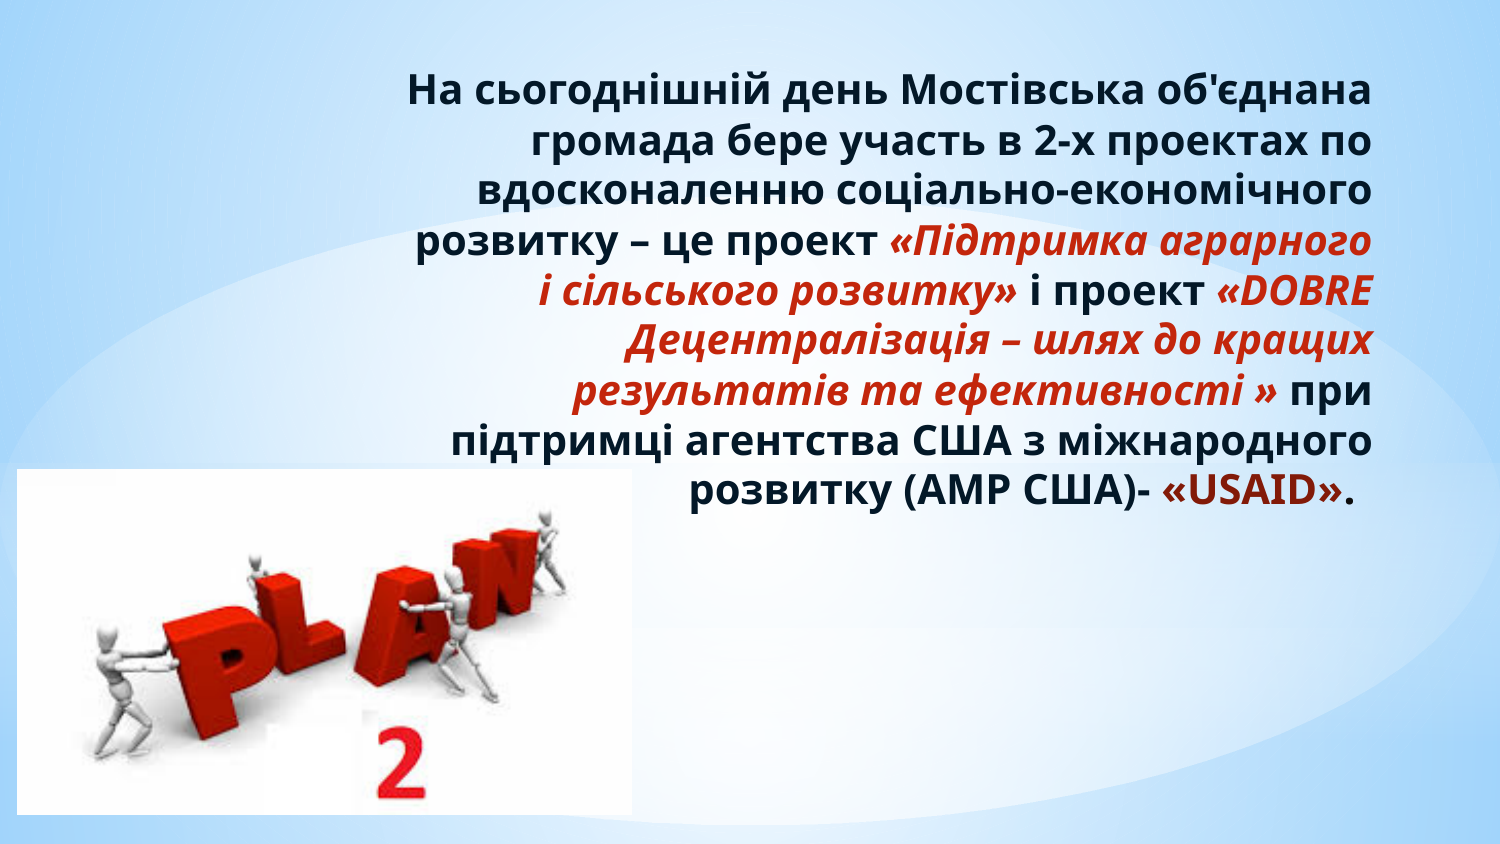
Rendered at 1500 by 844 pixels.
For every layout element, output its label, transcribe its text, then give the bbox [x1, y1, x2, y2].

title На сьогоднішній день Мостівська об'єднана громада бере участь в 2-х проектах по вдосконаленню соціально-економічного розвитку – це проект «Підтримка аграрного і сільського розвитку» і проект «DOBRE Децентралізація – шлях до кращих результатів та ефективності » при підтримці агентства США з міжнародного розвитку (АМР США)- «USAID». [383, 55, 1388, 618]
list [17, 468, 633, 815]
